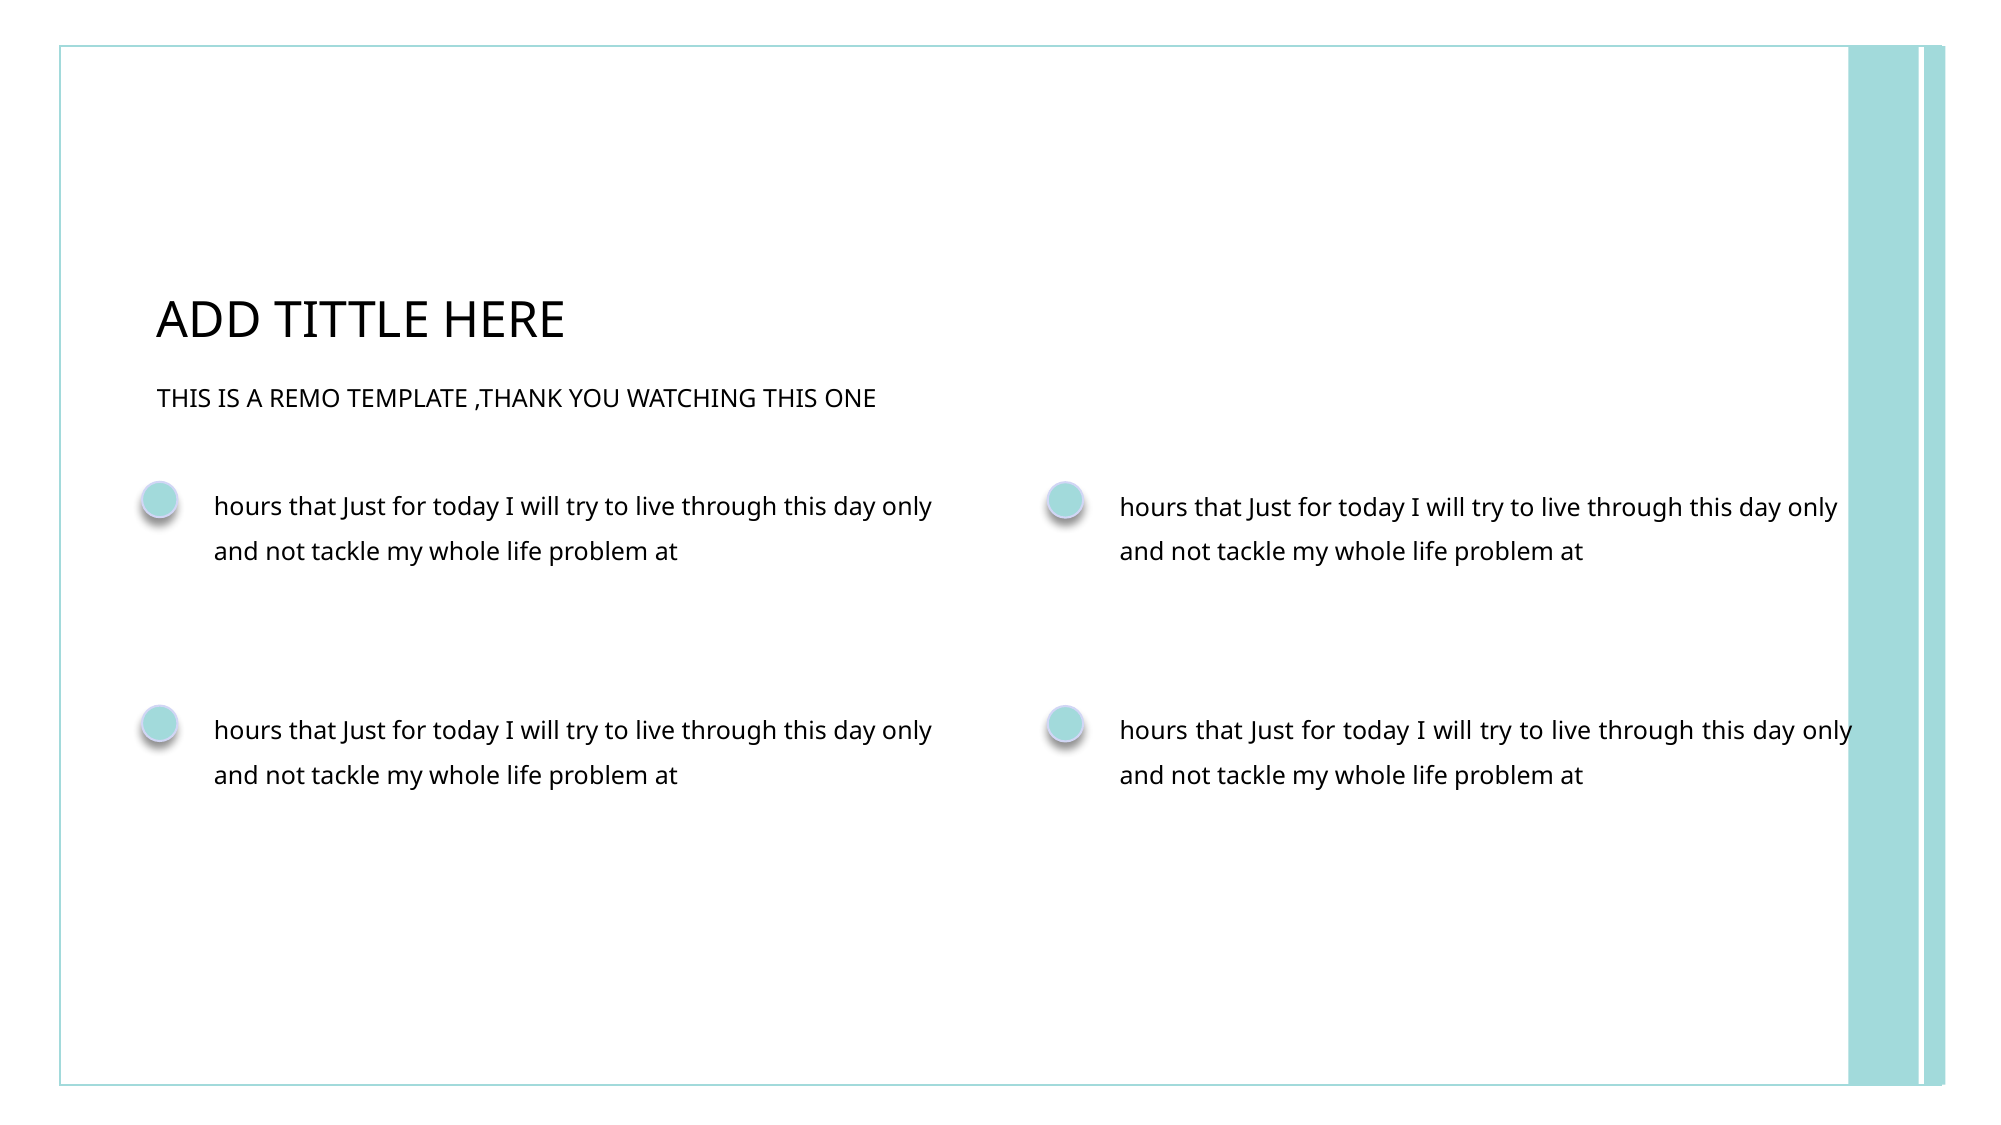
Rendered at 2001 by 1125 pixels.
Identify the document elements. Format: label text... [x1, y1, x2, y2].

text_box [1046, 704, 1085, 743]
text_box THIS IS A REMO TEMPLATE ,THANK YOU WATCHING THIS ONE [142, 375, 1193, 420]
text_box [140, 480, 179, 519]
text_box [1942, 45, 1946, 1086]
text_box hours that Just for today I will try to live through this day only and not tackle my whole life problem at [1104, 692, 1869, 797]
text_box ADD TITTLE HERE [142, 279, 832, 355]
text_box [59, 45, 1942, 1086]
text_box [1046, 481, 1085, 519]
text_box hours that Just for today I will try to live through this day only and not tackle my whole life problem at [1104, 468, 1869, 574]
text_box hours that Just for today I will try to live through this day only and not tackle my whole life problem at [199, 692, 963, 797]
text_box hours that Just for today I will try to live through this day only and not tackle my whole life problem at [199, 468, 963, 573]
text_box [140, 704, 179, 743]
